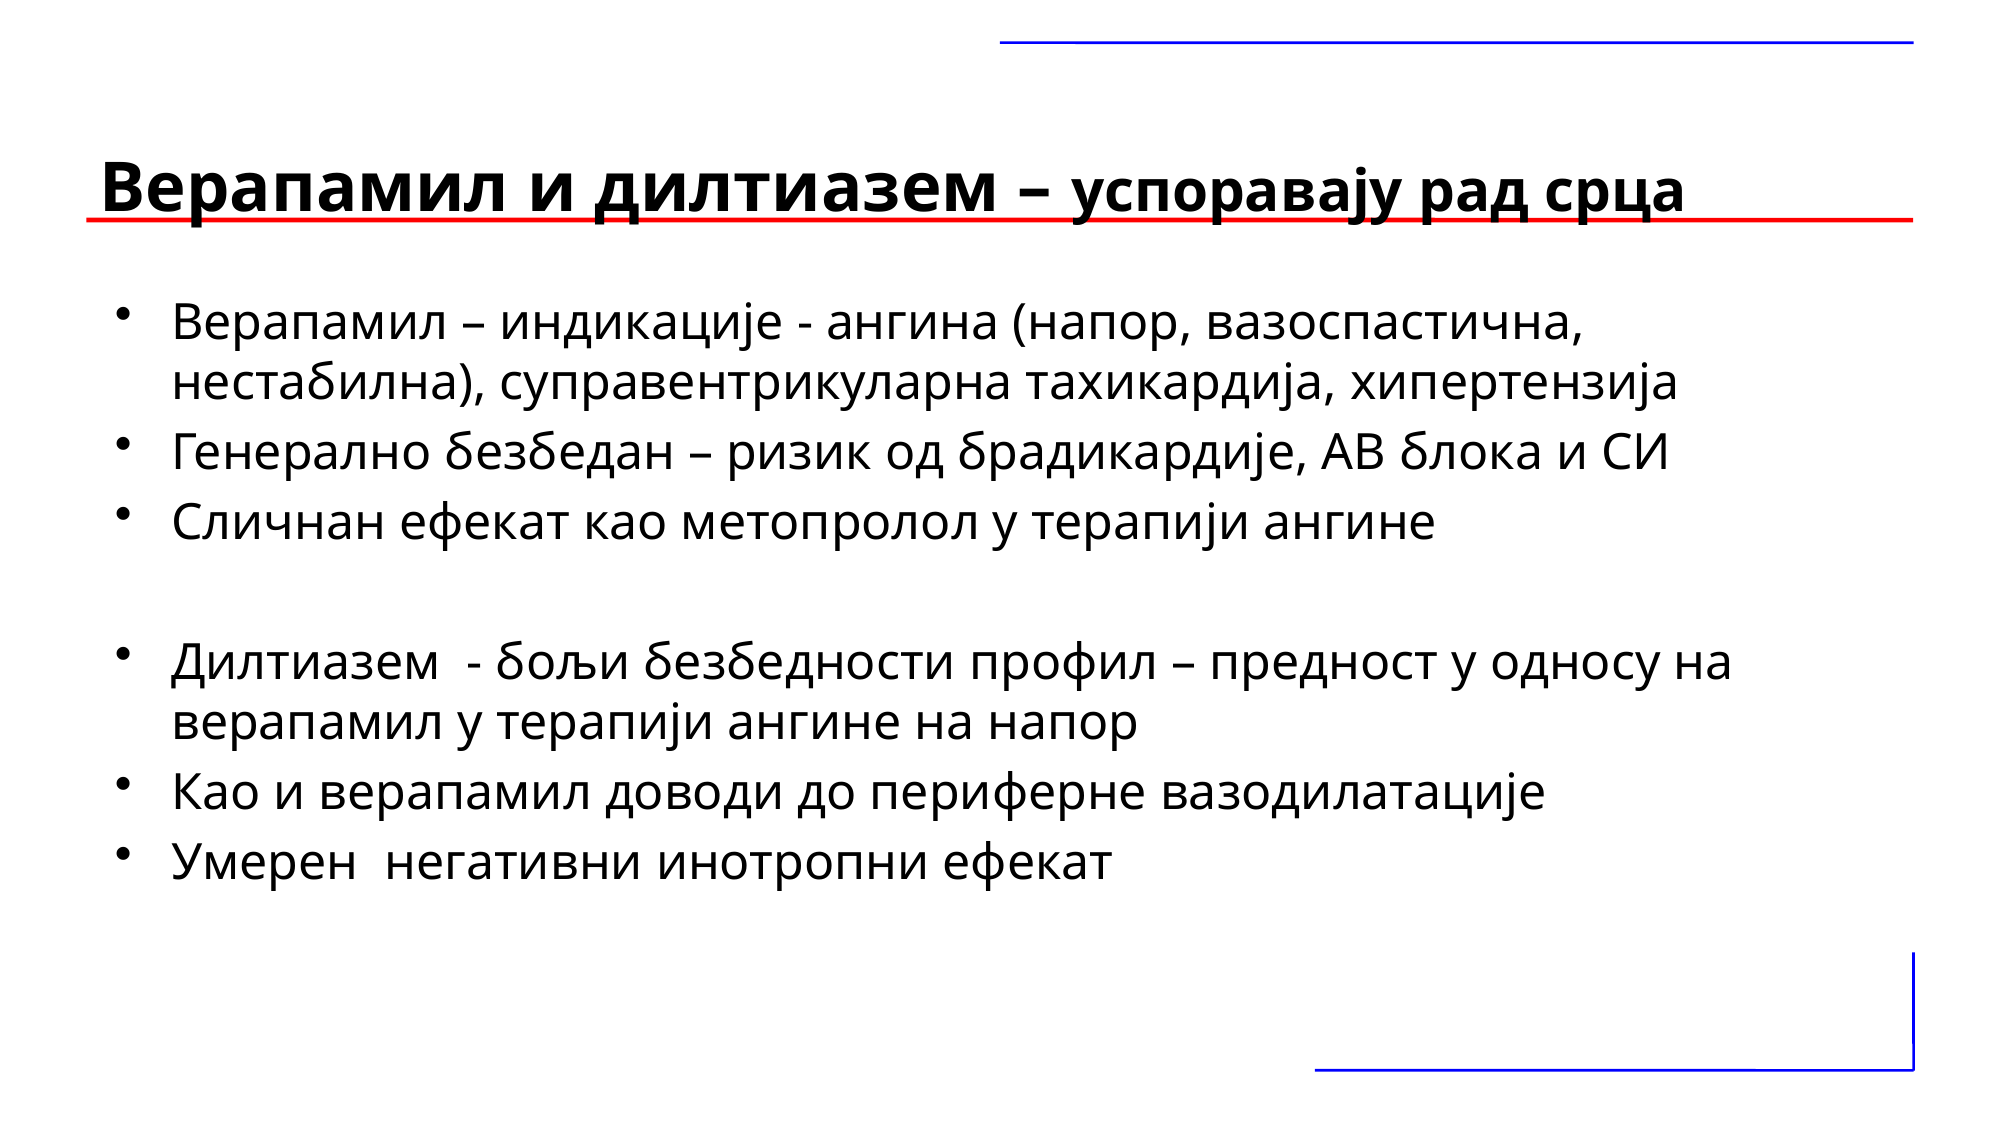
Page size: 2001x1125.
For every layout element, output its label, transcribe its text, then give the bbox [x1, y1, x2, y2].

list Верапамил – индикације - ангина (напор, вазоспастична, нестабилна), суправентрикуларна тахикардија, хипертензија Генерално безбедан – ризик од брадикардије, АВ блока и СИ Сличнан ефекат као метопролол у терапији ангине Дилтиазем - бољи безбедности профил – предност у односу на верапамил у терапији ангине на напор Као и верапамил доводи до периферне вазодилатације Умерен негативни инотропни ефекат [99, 282, 1900, 1006]
title Верапамил и дилтиазем – успоравају рад срца [84, 20, 1898, 233]
